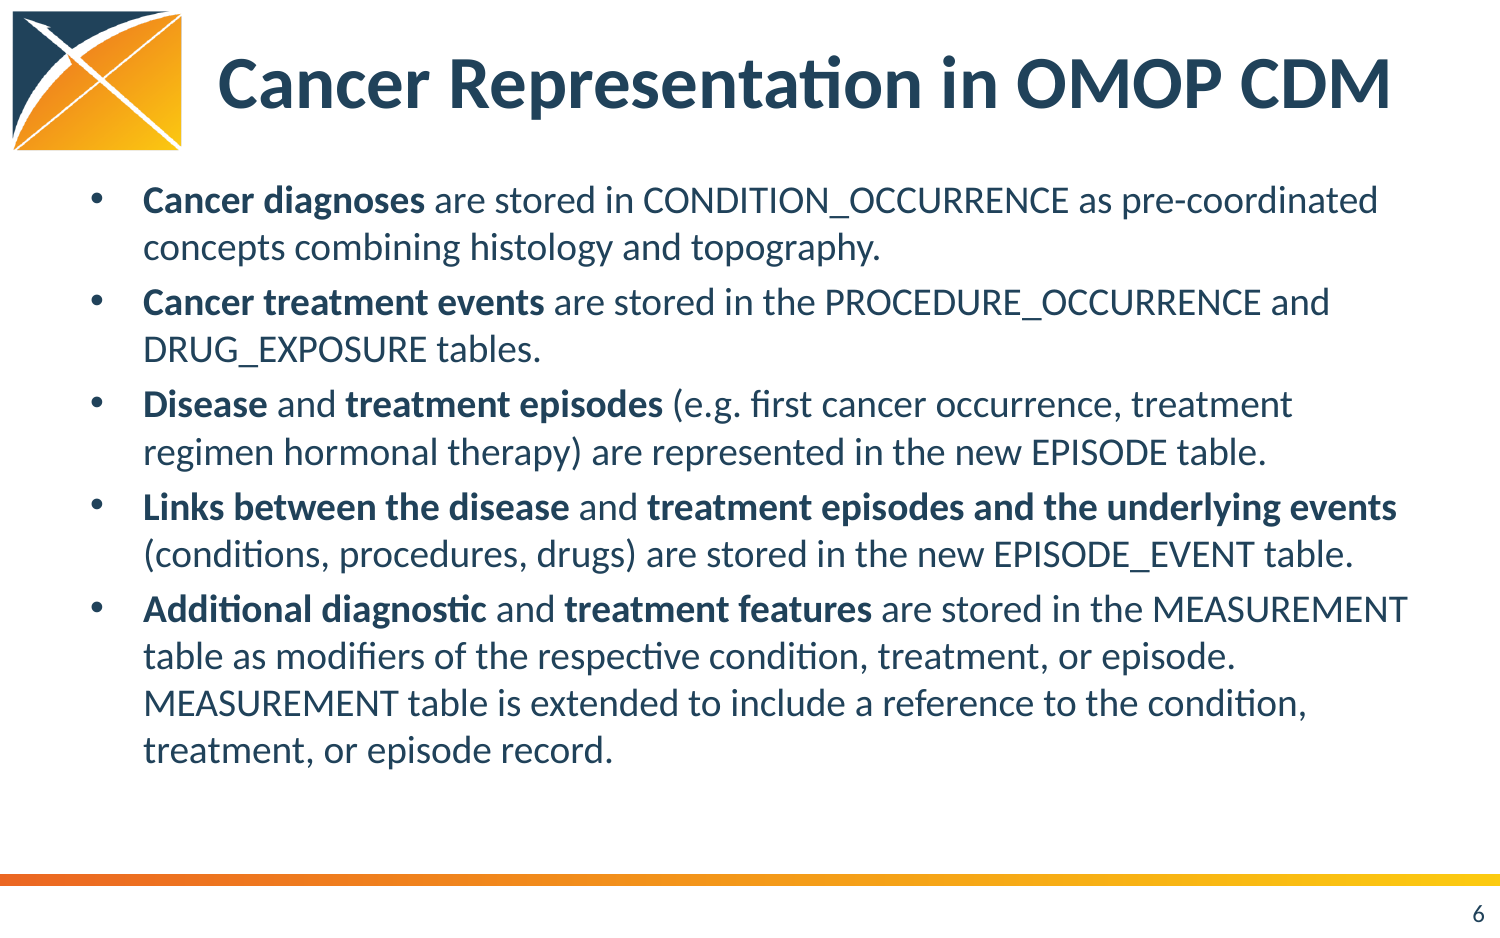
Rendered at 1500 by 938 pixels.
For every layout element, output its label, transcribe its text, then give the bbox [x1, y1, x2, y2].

picture [0, 0, 206, 167]
slide_number 6 [1149, 887, 1500, 938]
title Cancer Representation in OMOP CDM [187, 20, 1425, 136]
list Cancer diagnoses are stored in CONDITION_OCCURRENCE as pre-coordinated concepts combining histology and topography. Cancer treatment events are stored in the PROCEDURE_OCCURRENCE and DRUG_EXPOSURE tables. Disease and treatment episodes (e.g. first cancer occurrence, treatment regimen hormonal therapy) are represented in the new EPISODE table. Links between the disease and treatment episodes and the underlying events (conditions, procedures, drugs) are stored in the new EPISODE_EVENT table. Additional diagnostic and treatment features are stored in the MEASUREMENT table as modifiers of the respective condition, treatment, or episode. MEASUREMENT table is extended to include a reference to the condition, treatment, or episode record. [75, 166, 1425, 838]
